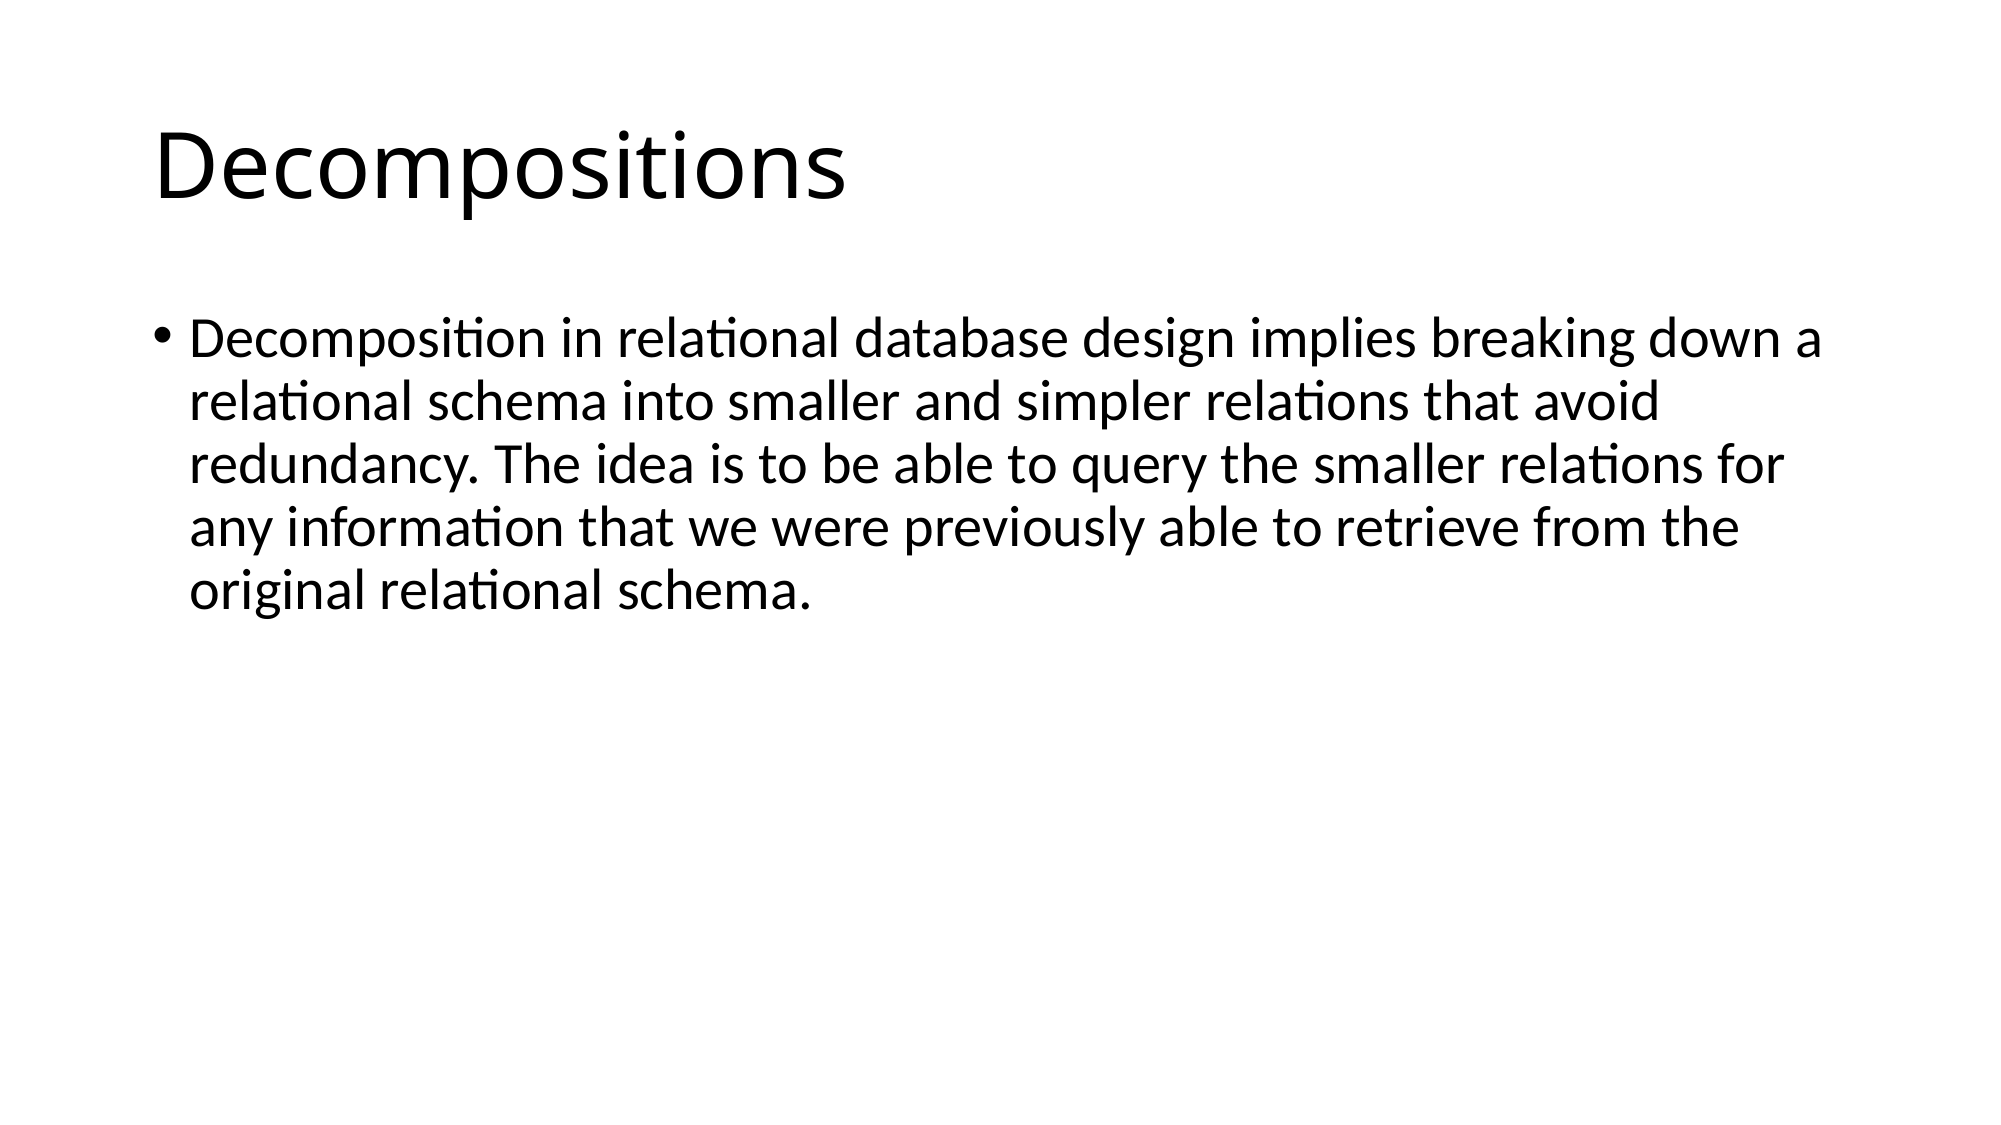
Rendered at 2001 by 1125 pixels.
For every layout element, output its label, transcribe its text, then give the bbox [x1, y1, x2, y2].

list Decomposition in relational database design implies breaking down a relational schema into smaller and simpler relations that avoid redundancy. The idea is to be able to query the smaller relations for any information that we were previously able to retrieve from the original relational schema. [137, 299, 1863, 1014]
title Decompositions [137, 59, 1863, 278]
